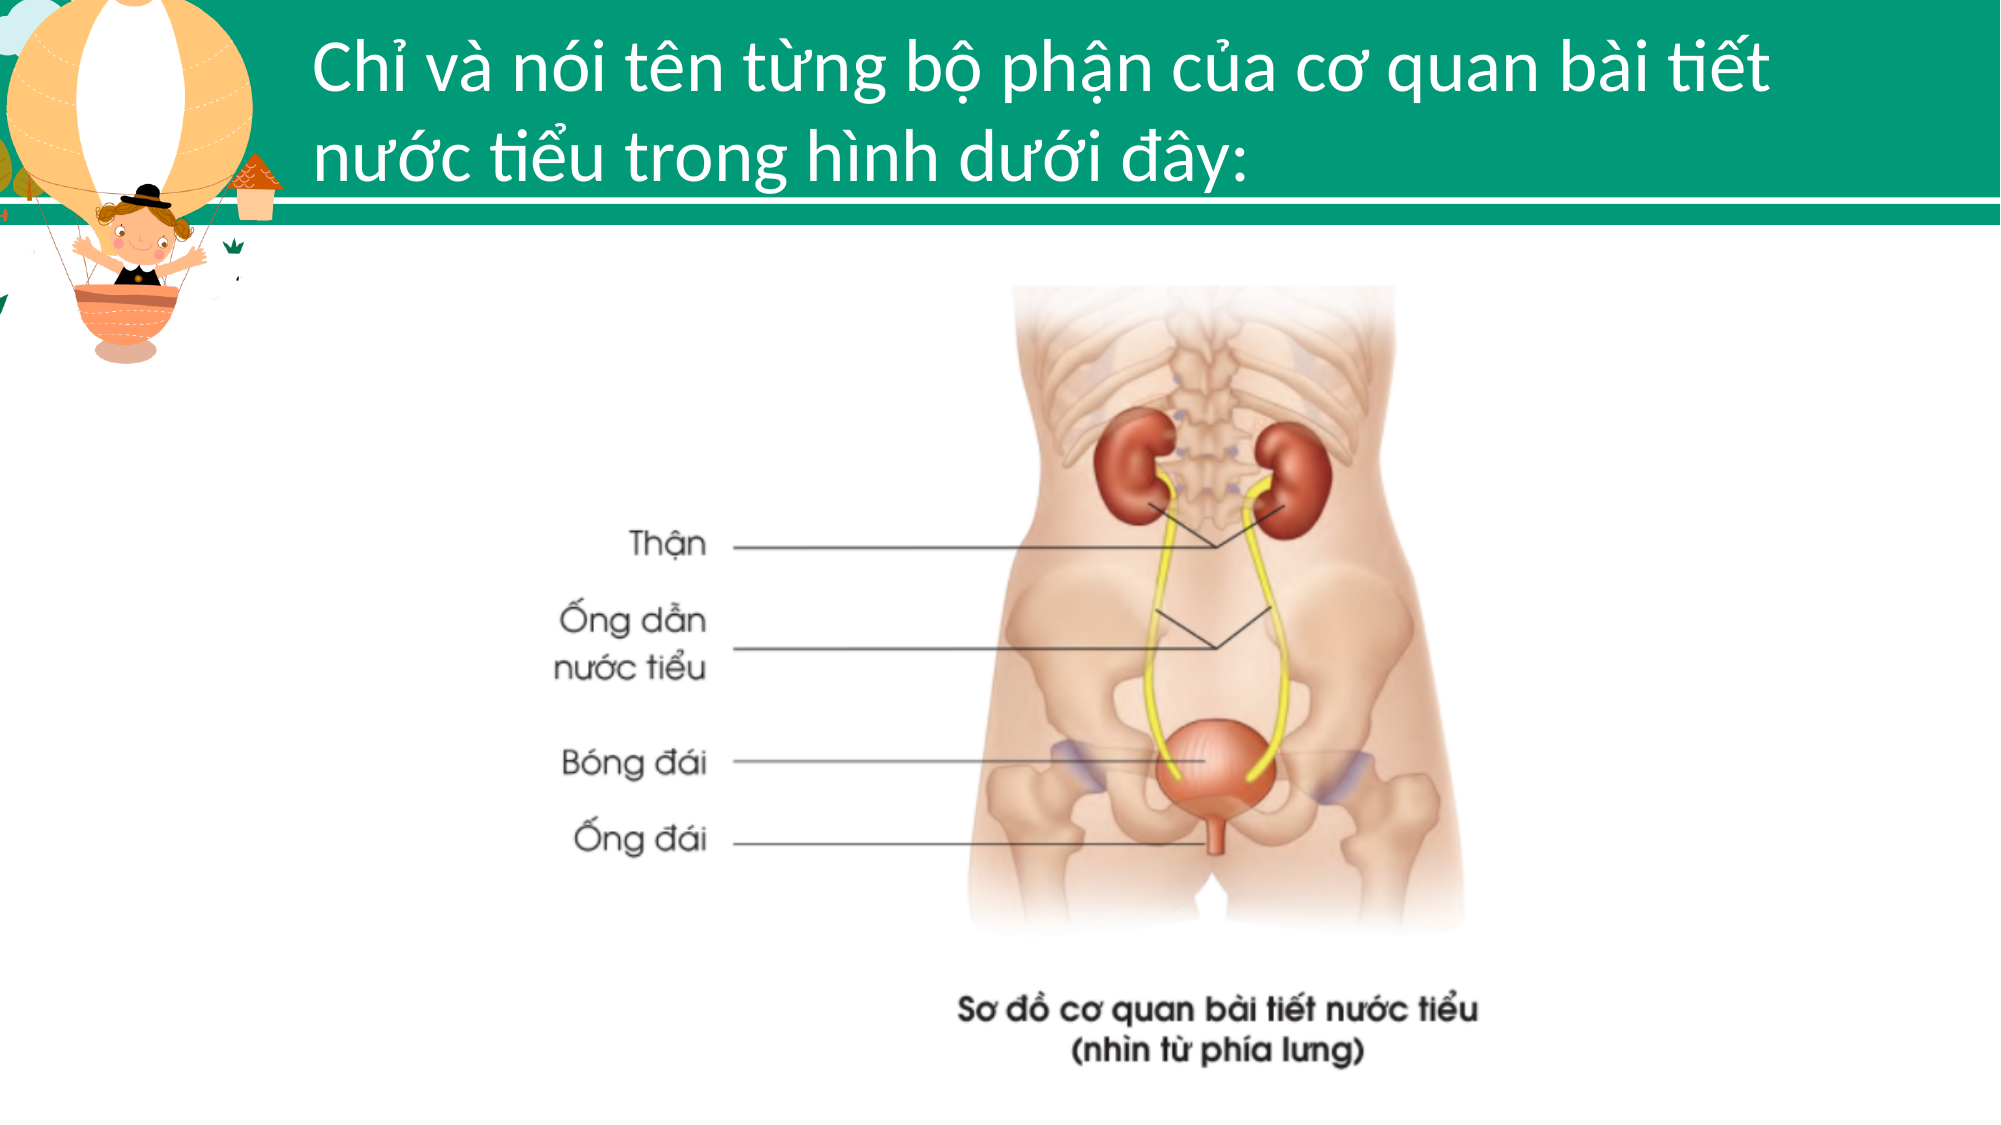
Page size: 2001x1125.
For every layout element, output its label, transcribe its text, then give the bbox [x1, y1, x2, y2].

picture [534, 253, 1565, 1088]
text_box Chỉ và nói tên từng bộ phận của cơ quan bài tiết nước tiểu trong hình dưới đây: [298, 9, 1941, 204]
picture [0, 0, 298, 373]
text_box [298, 203, 2000, 226]
text_box [298, 0, 2000, 198]
